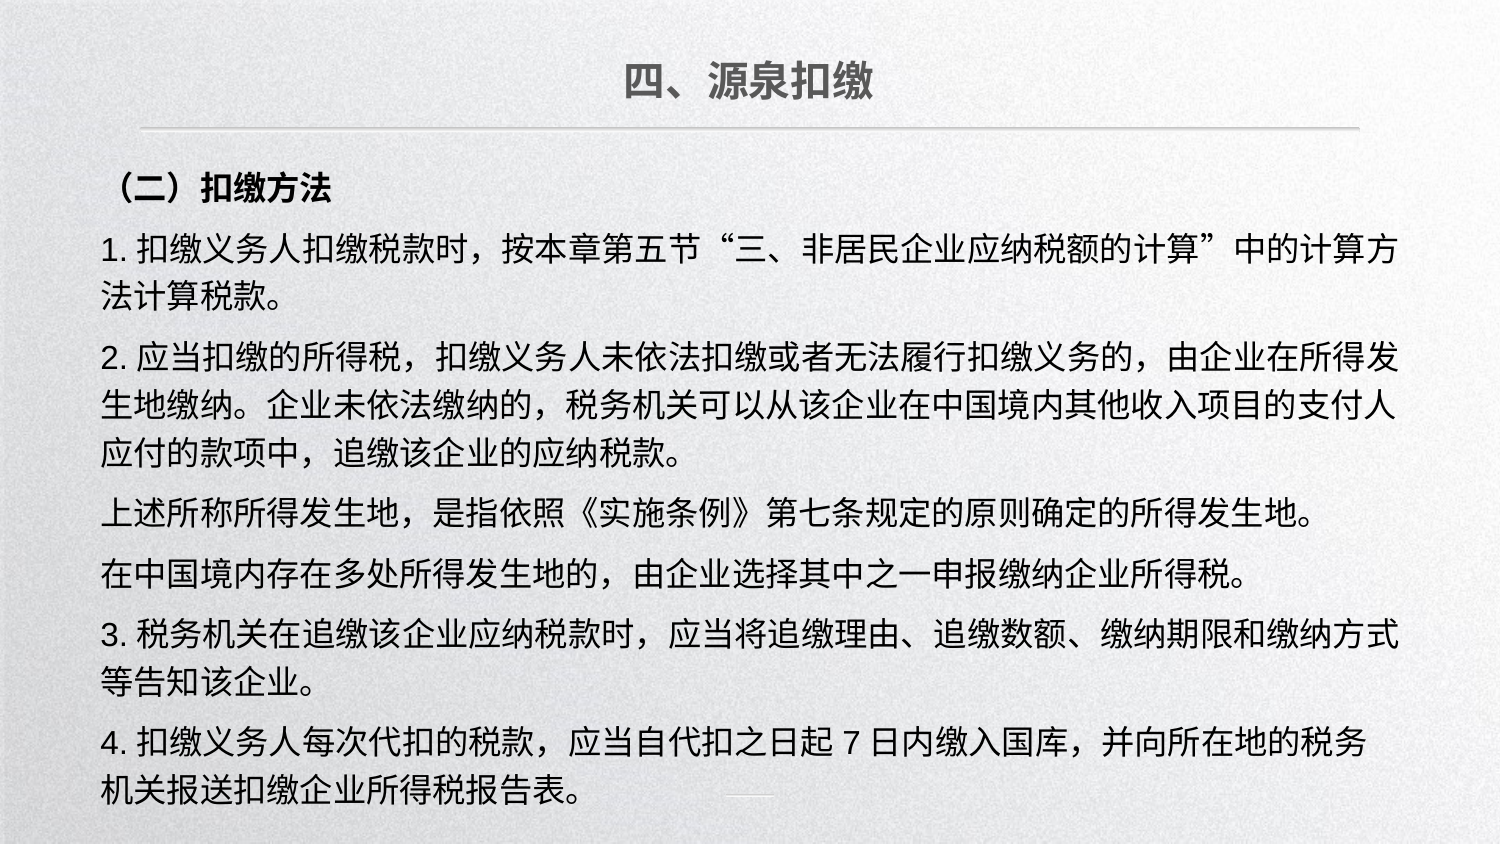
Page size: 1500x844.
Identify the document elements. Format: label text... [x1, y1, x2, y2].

picture [0, 0, 1500, 844]
text_box 四、源泉扣缴 [459, 49, 1038, 111]
text_box （二）扣缴方法 1.扣缴义务人扣缴税款时，按本章第五节“三、非居民企业应纳税额的计算”中的计算方法计算税款。 2.应当扣缴的所得税，扣缴义务人未依法扣缴或者无法履行扣缴义务的，由企业在所得发生地缴纳。企业未依法缴纳的，税务机关可以从该企业在中国境内其他收入项目的支付人应付的款项中，追缴该企业的应纳税款。 上述所称所得发生地，是指依照《实施条例》第七条规定的原则确定的所得发生地。 在中国境内存在多处所得发生地的，由企业选择其中之一申报缴纳企业所得税。 3.税务机关在追缴该企业应纳税款时，应当将追缴理由、追缴数额、缴纳期限和缴纳方式等告知该企业。 4.扣缴义务人每次代扣的税款，应当自代扣之日起7日内缴入国库，并向所在地的税务机关报送扣缴企业所得税报告表。 [100, 159, 1400, 810]
